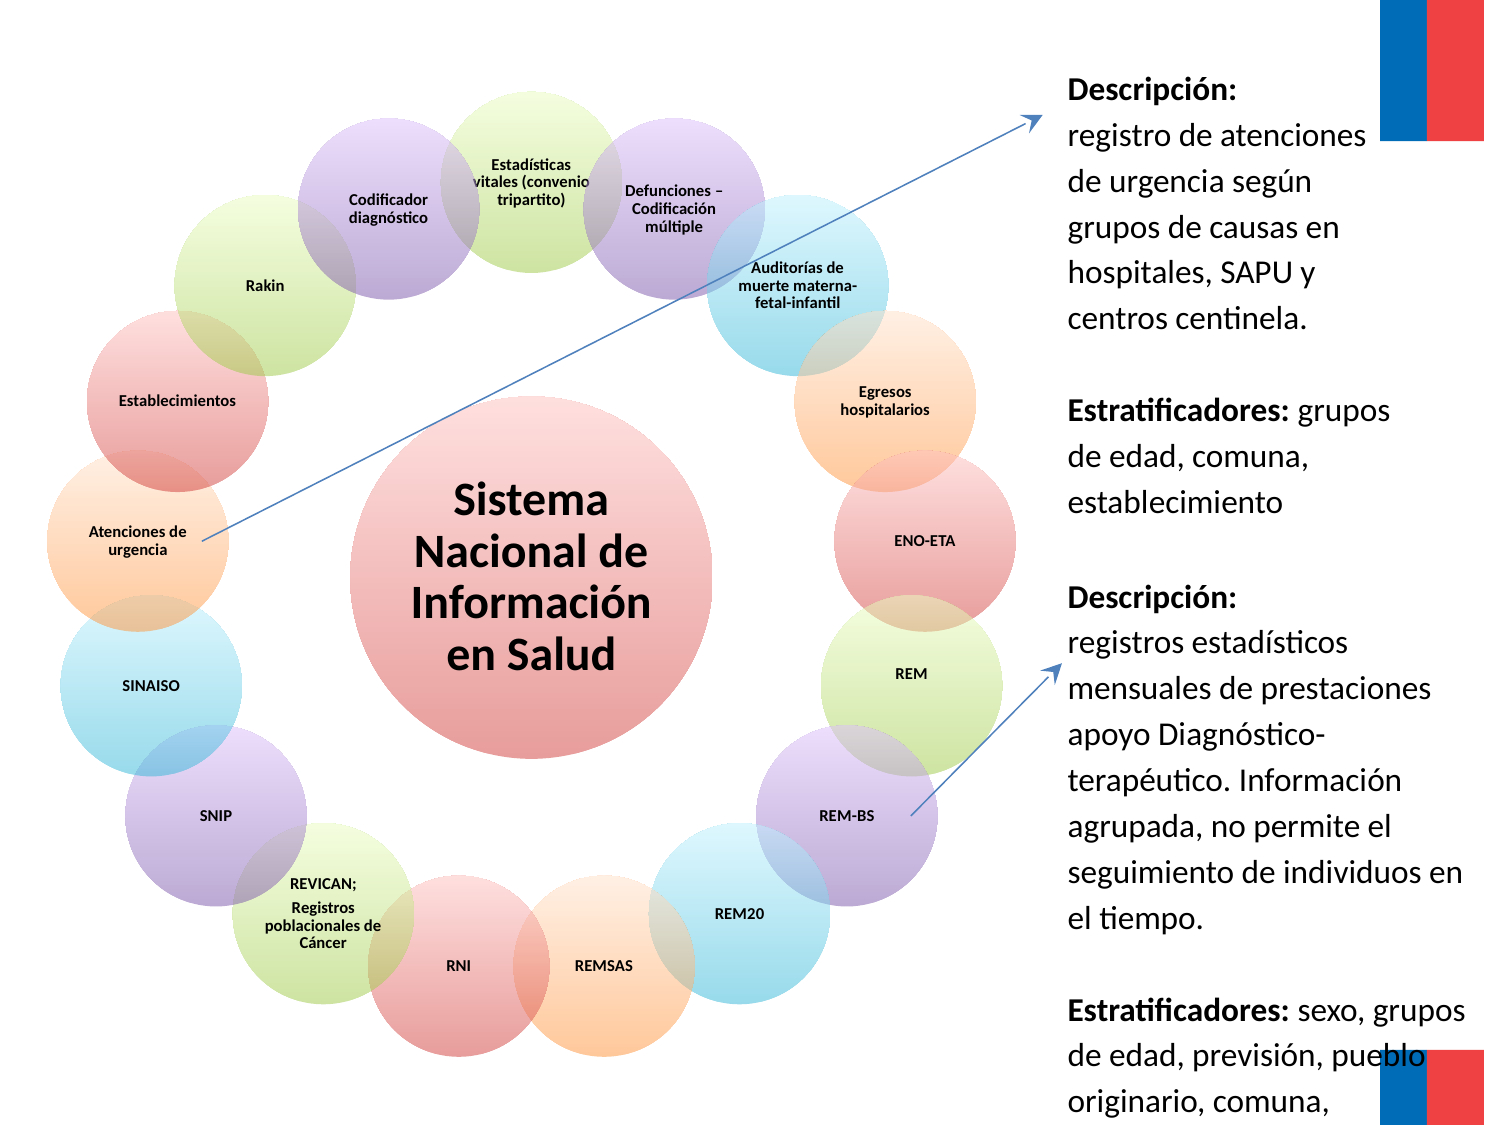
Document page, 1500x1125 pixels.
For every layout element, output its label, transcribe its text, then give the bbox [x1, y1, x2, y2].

text_box Descripción: registro de atenciones de urgencia según grupos de causas en hospitales, SAPU y centros centinela. Estratificadores: grupos de edad, comuna, establecimiento [1052, 53, 1415, 475]
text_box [910, 662, 1063, 817]
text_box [47, 91, 1016, 1057]
text_box Descripción: registros estadísticos mensuales de prestaciones apoyo Diagnóstico-terapéutico. Información agrupada, no permite el seguimiento de individuos en el tiempo. Estratificadores: sexo, grupos de edad, previsión, pueblo originario, comuna, establecimiento . [1052, 561, 1500, 1101]
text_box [201, 114, 1043, 542]
